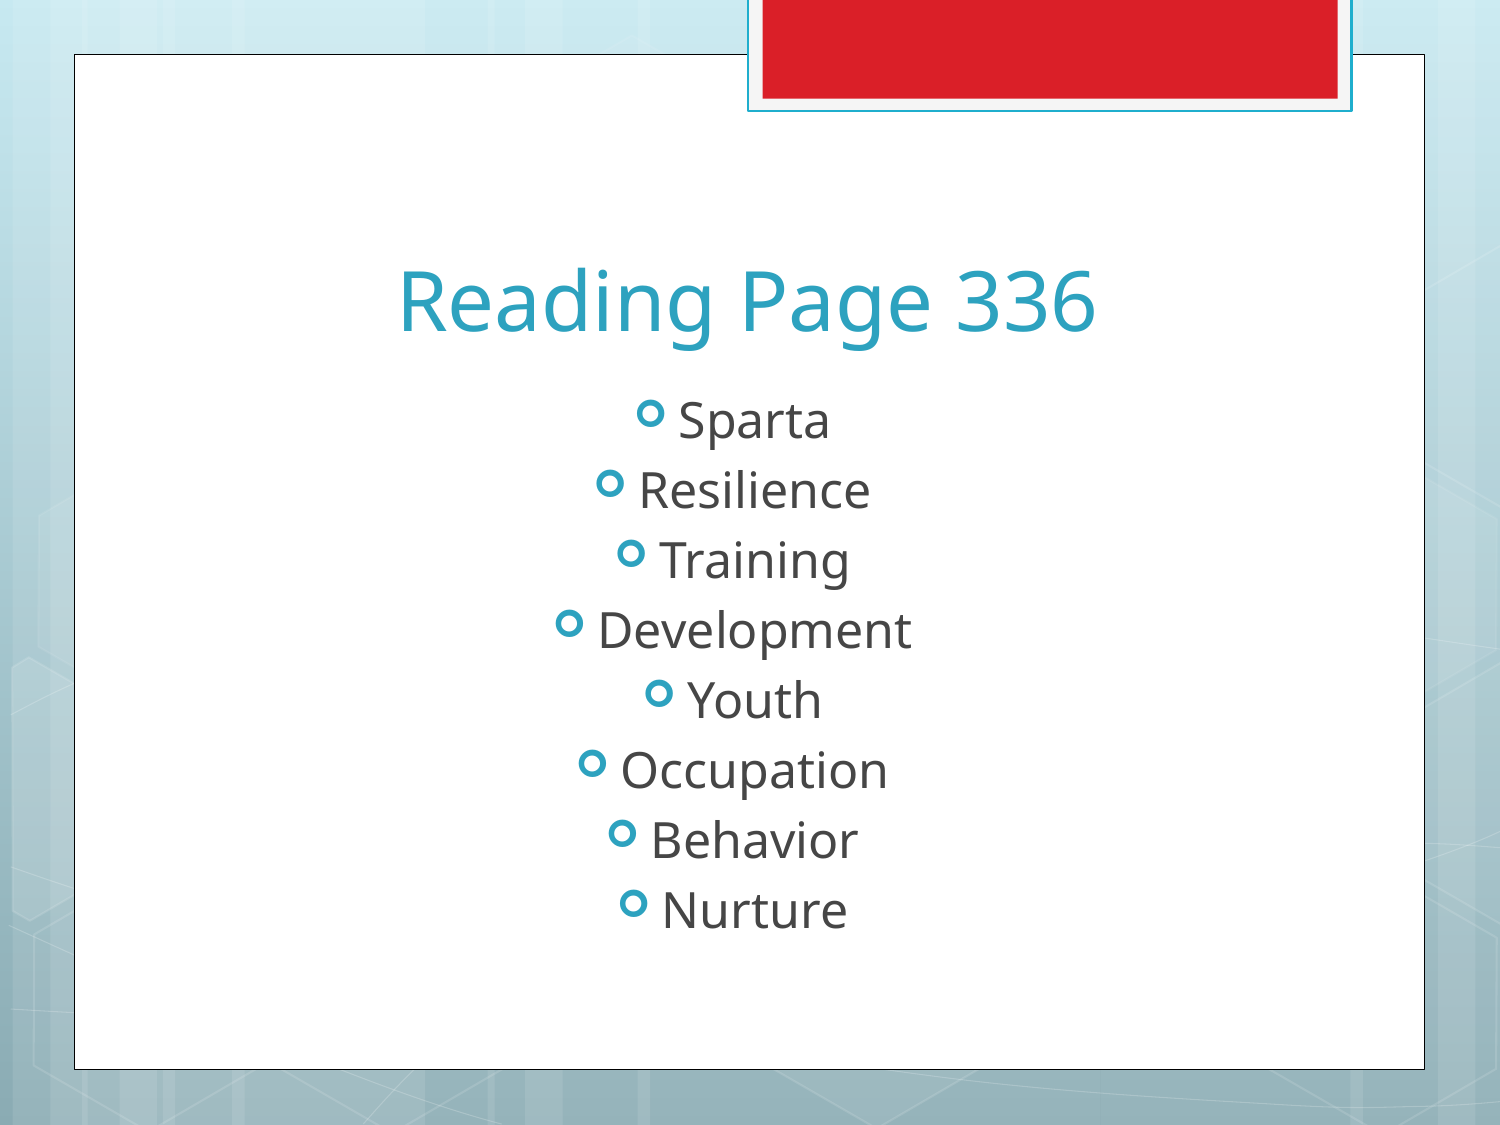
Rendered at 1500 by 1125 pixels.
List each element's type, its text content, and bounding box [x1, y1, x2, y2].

title Reading Page 336 [171, 168, 1324, 357]
list Sparta Resilience Training Development Youth Occupation Behavior Nurture [171, 381, 1283, 957]
